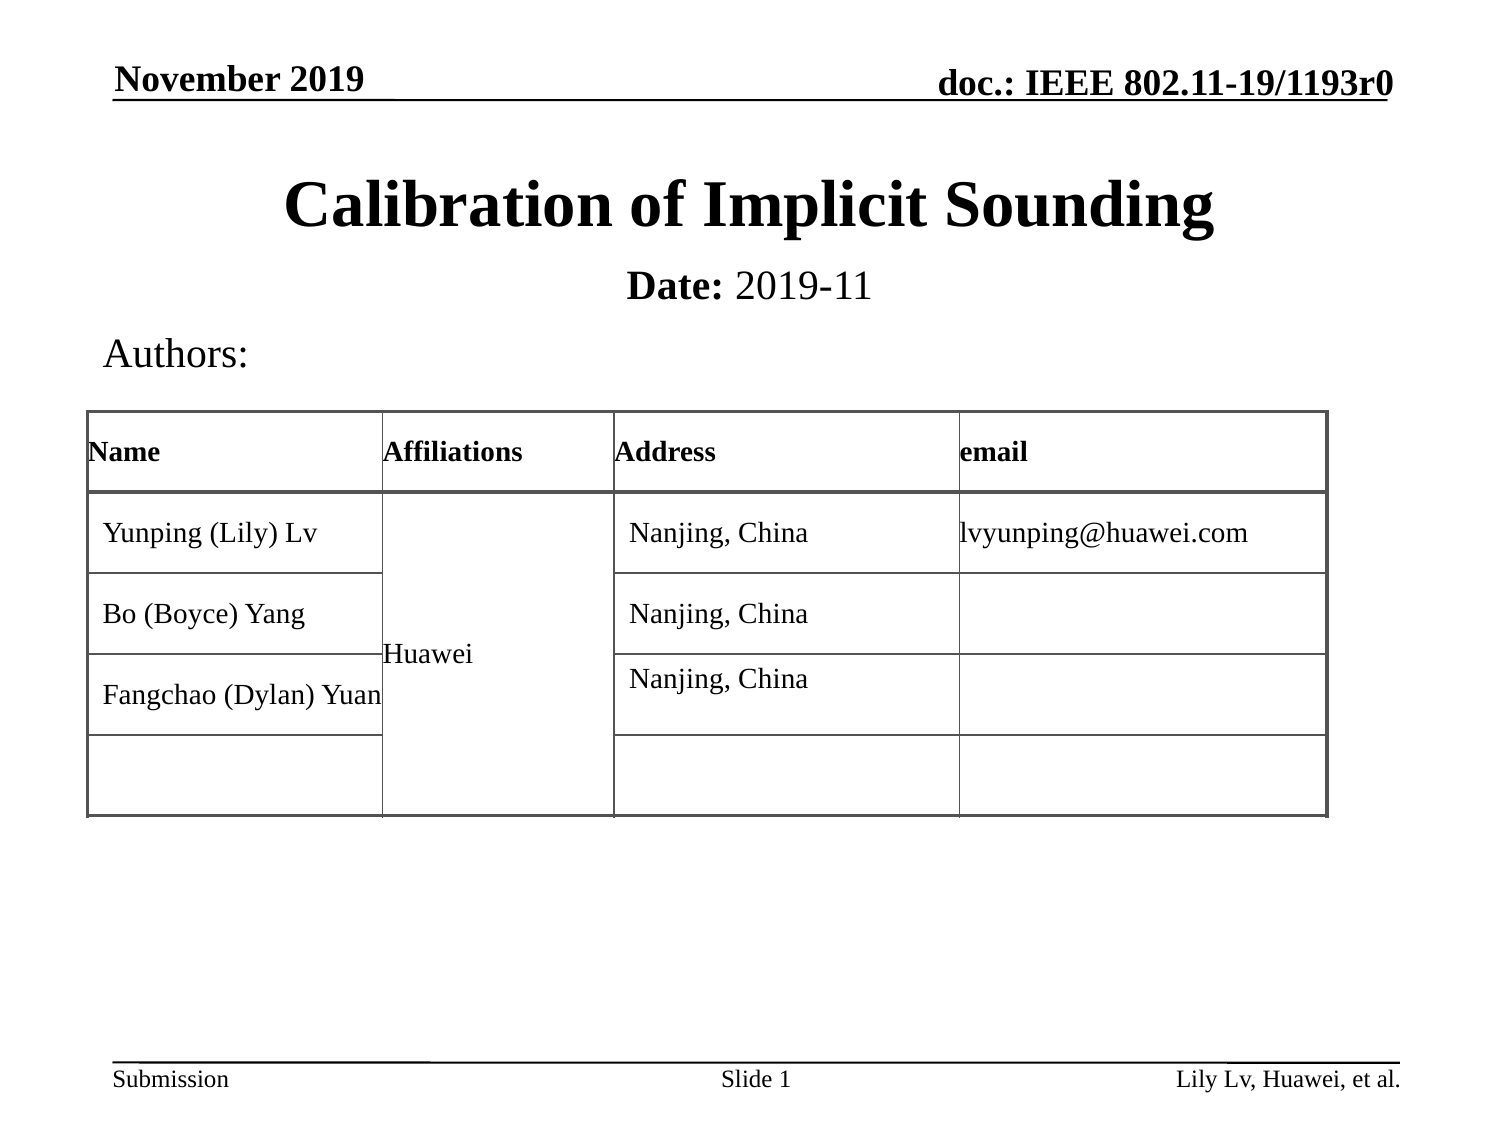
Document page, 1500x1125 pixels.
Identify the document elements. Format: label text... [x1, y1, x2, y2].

footer Lily Lv, Huawei, et al. [902, 1061, 1402, 1093]
text_box Authors: [87, 318, 325, 381]
table_cell [89, 736, 382, 814]
table_cell [960, 736, 1325, 814]
table_cell lvyunping@huawei.com [960, 494, 1325, 572]
table_cell [960, 574, 1325, 653]
list Date: 2019-11 [112, 249, 1388, 316]
table_cell Huawei [383, 494, 613, 814]
title Calibration of Implicit Sounding [112, 112, 1388, 249]
table_cell [960, 655, 1325, 734]
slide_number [114, 54, 493, 100]
table_cell Fangchao (Dylan) Yuan [89, 655, 382, 734]
table_header email [960, 413, 1325, 490]
table_header Name [89, 413, 382, 490]
table_cell [615, 736, 959, 814]
table_header Address [615, 413, 959, 490]
table_cell Yunping (Lily) Lv [89, 494, 382, 572]
table_cell Bo (Boyce) Yang [89, 574, 382, 653]
table_cell Nanjing, China [615, 494, 959, 572]
slide_number Slide 1 [712, 1061, 800, 1123]
table_cell Nanjing, China [615, 574, 959, 653]
table_cell Nanjing, China [615, 655, 959, 734]
table_header Affiliations [383, 413, 613, 490]
